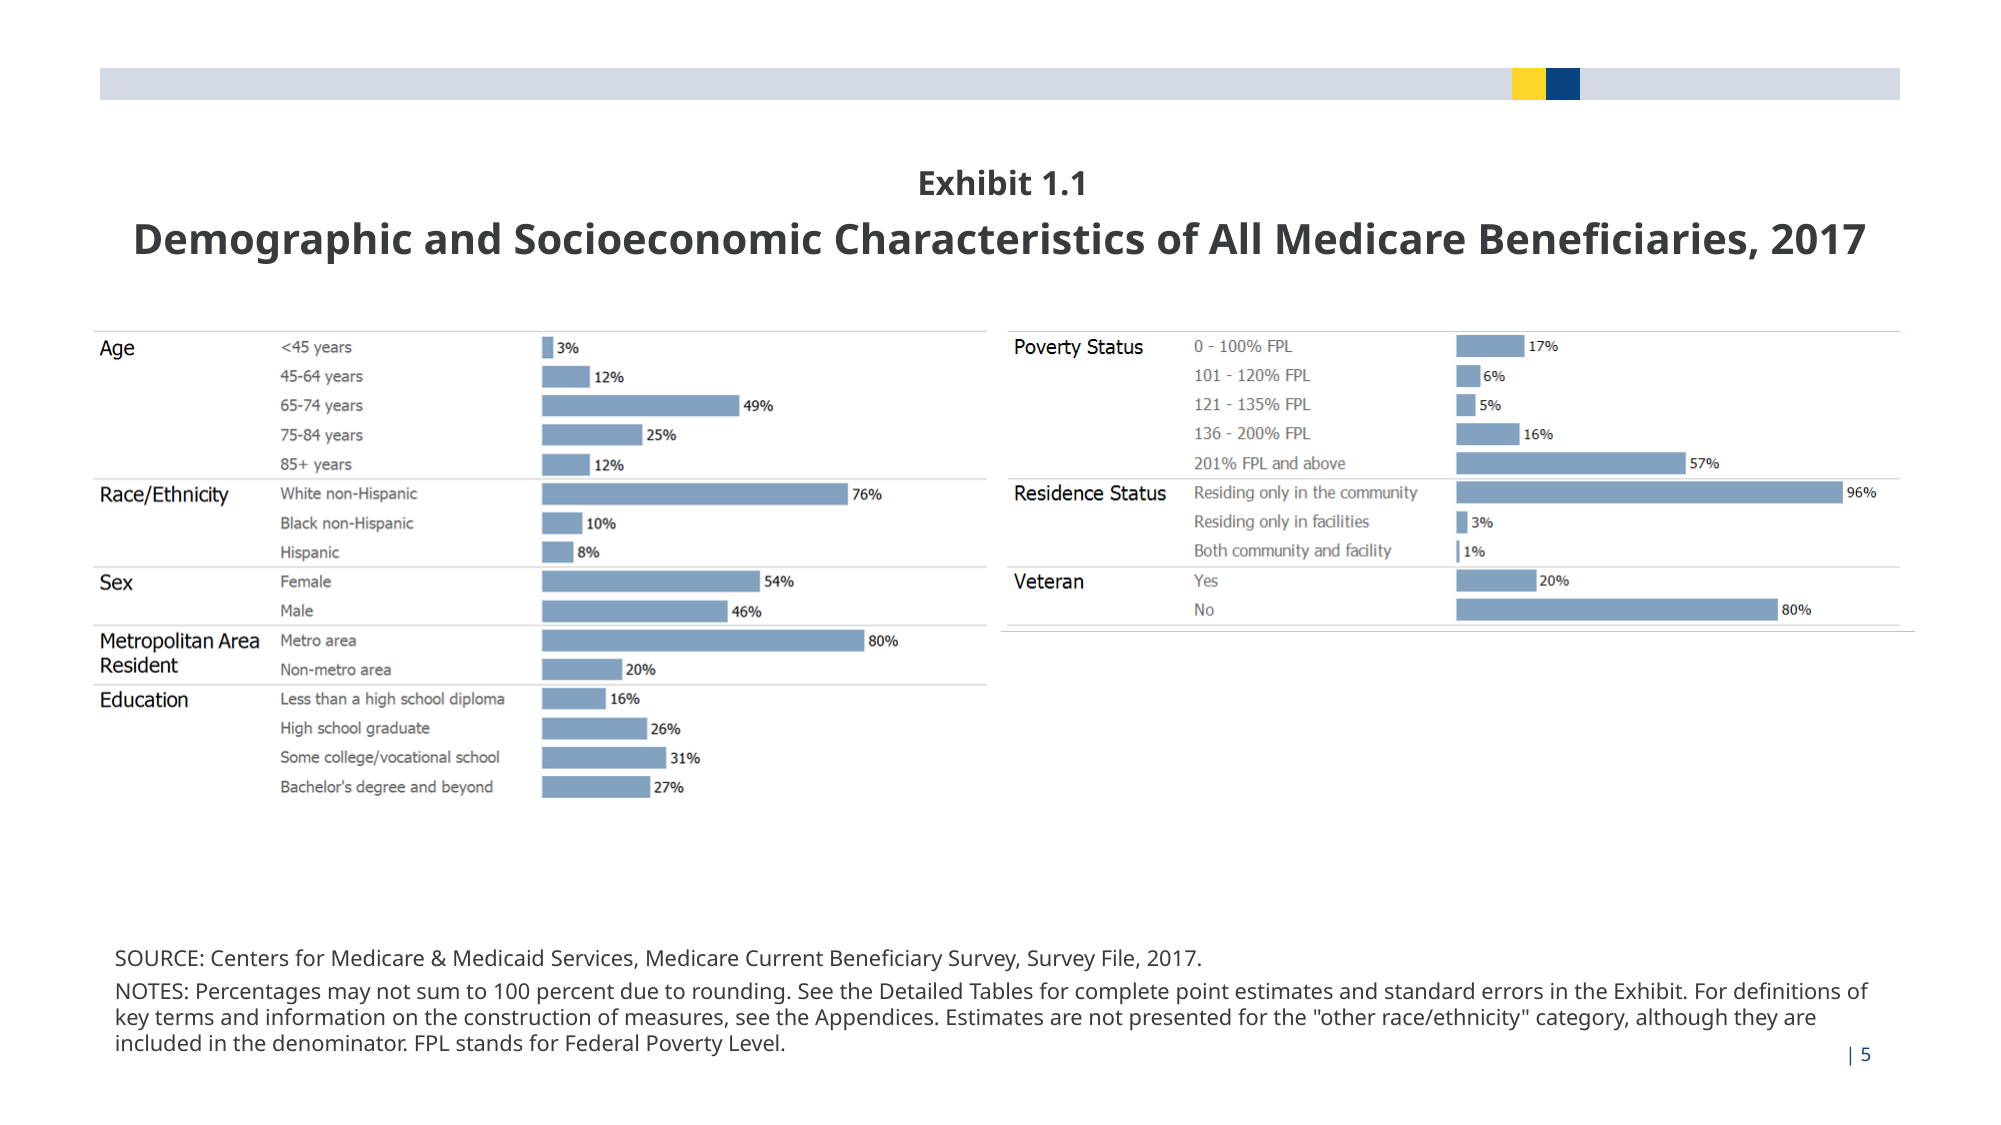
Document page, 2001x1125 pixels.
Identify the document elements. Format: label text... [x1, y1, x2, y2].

list SOURCE: Centers for Medicare & Medicaid Services, Medicare Current Beneficiary Survey, Survey File, 2017. NOTES: Percentages may not sum to 100 percent due to rounding. See the Detailed Tables for complete point estimates and standard errors in the Exhibit. For definitions of key terms and information on the construction of measures, see the Appendices. Estimates are not presented for the "other race/ethnicity" category, although they are included in the denominator. FPL stands for Federal Poverty Level. [99, 937, 1900, 1088]
title Exhibit 1.1 [99, 154, 1900, 213]
list Demographic and Socioeconomic Characteristics of All Medicare Beneficiaries, 2017 [99, 213, 1900, 300]
picture [85, 324, 1915, 801]
